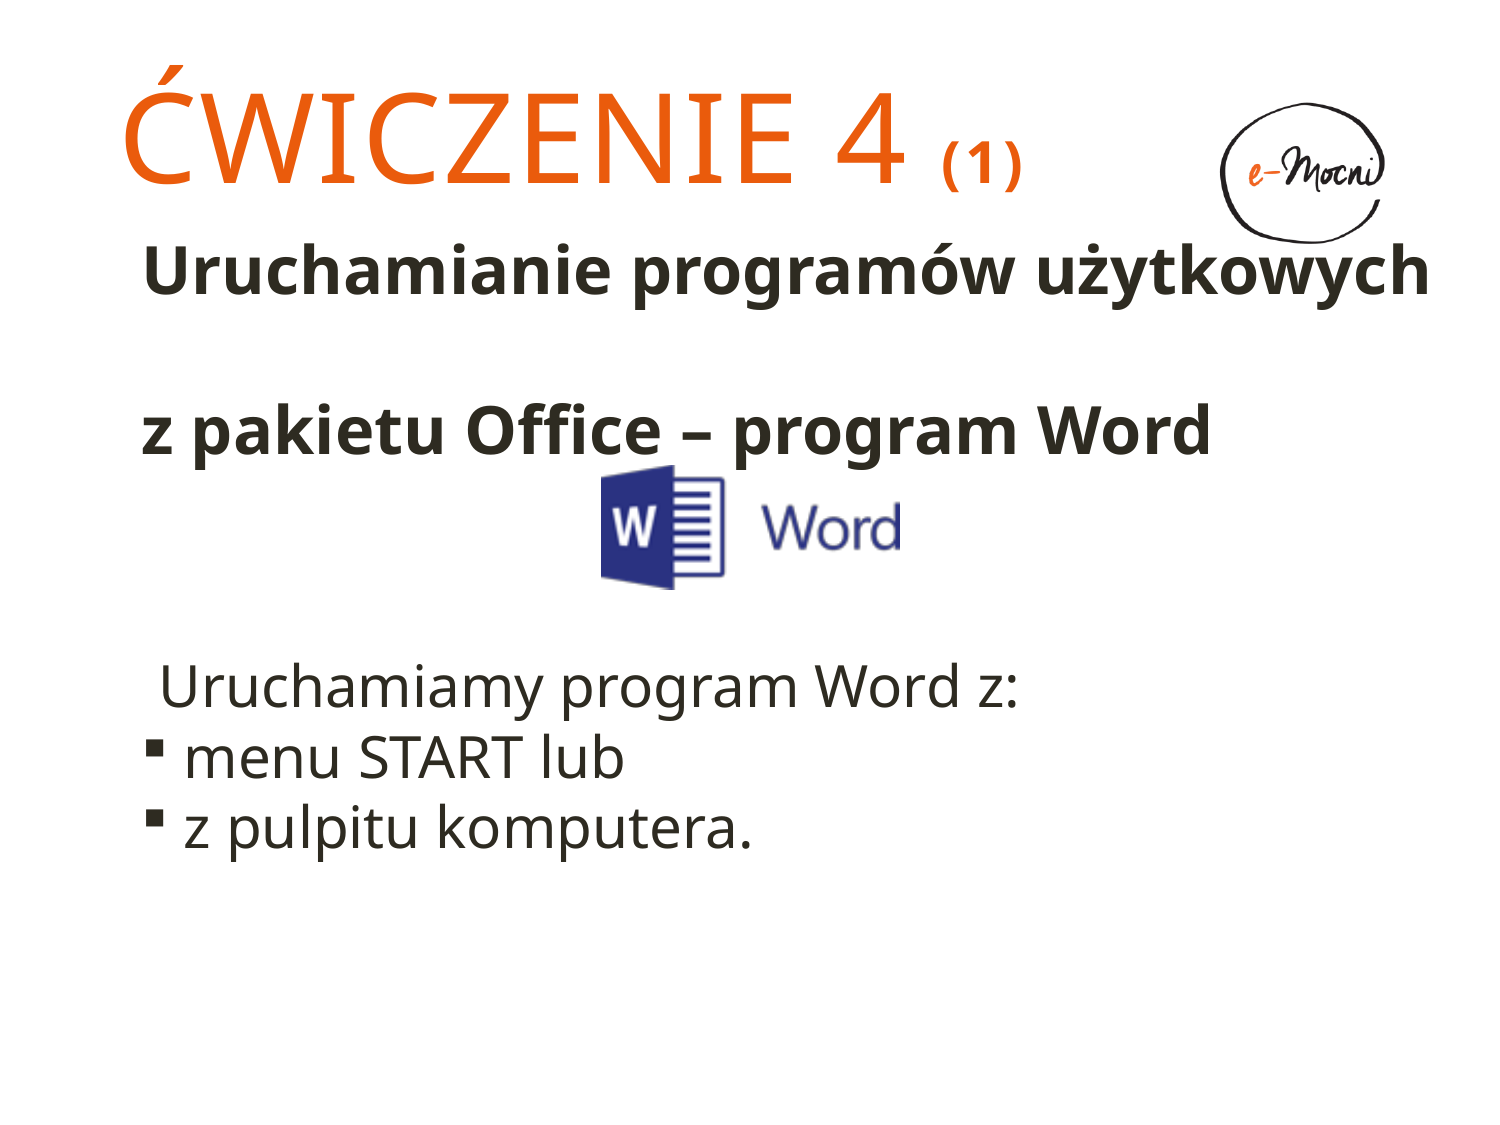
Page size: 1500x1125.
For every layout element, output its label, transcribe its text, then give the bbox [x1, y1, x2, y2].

picture [600, 465, 901, 590]
text_box Uruchamiamy program Word z: menu START lub z pulpitu komputera. [126, 474, 1441, 1027]
title ĆWICZENIE 4 (1) [103, 53, 1460, 242]
text_box Uruchamianie programów użytkowych z pakietu Office – program Word [126, 257, 1453, 439]
picture [1163, 89, 1442, 257]
